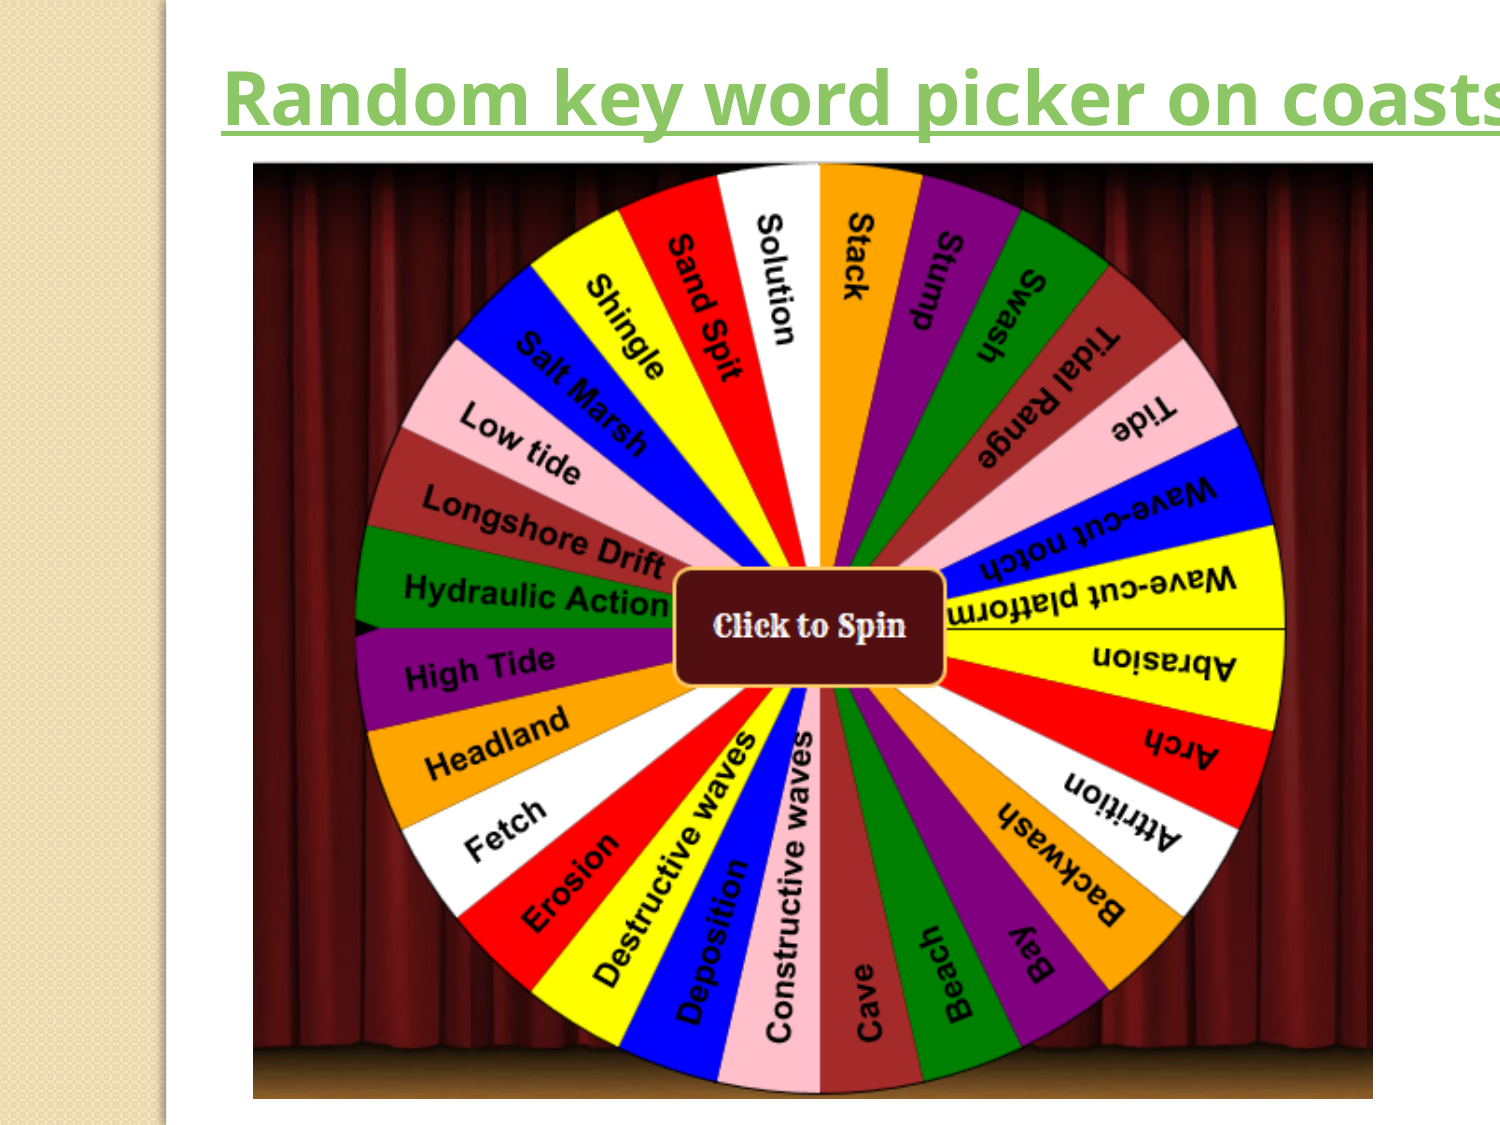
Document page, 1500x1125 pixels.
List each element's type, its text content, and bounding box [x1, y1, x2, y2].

picture [253, 160, 1373, 1099]
text_box Random key word picker on coasts [206, 42, 1500, 160]
